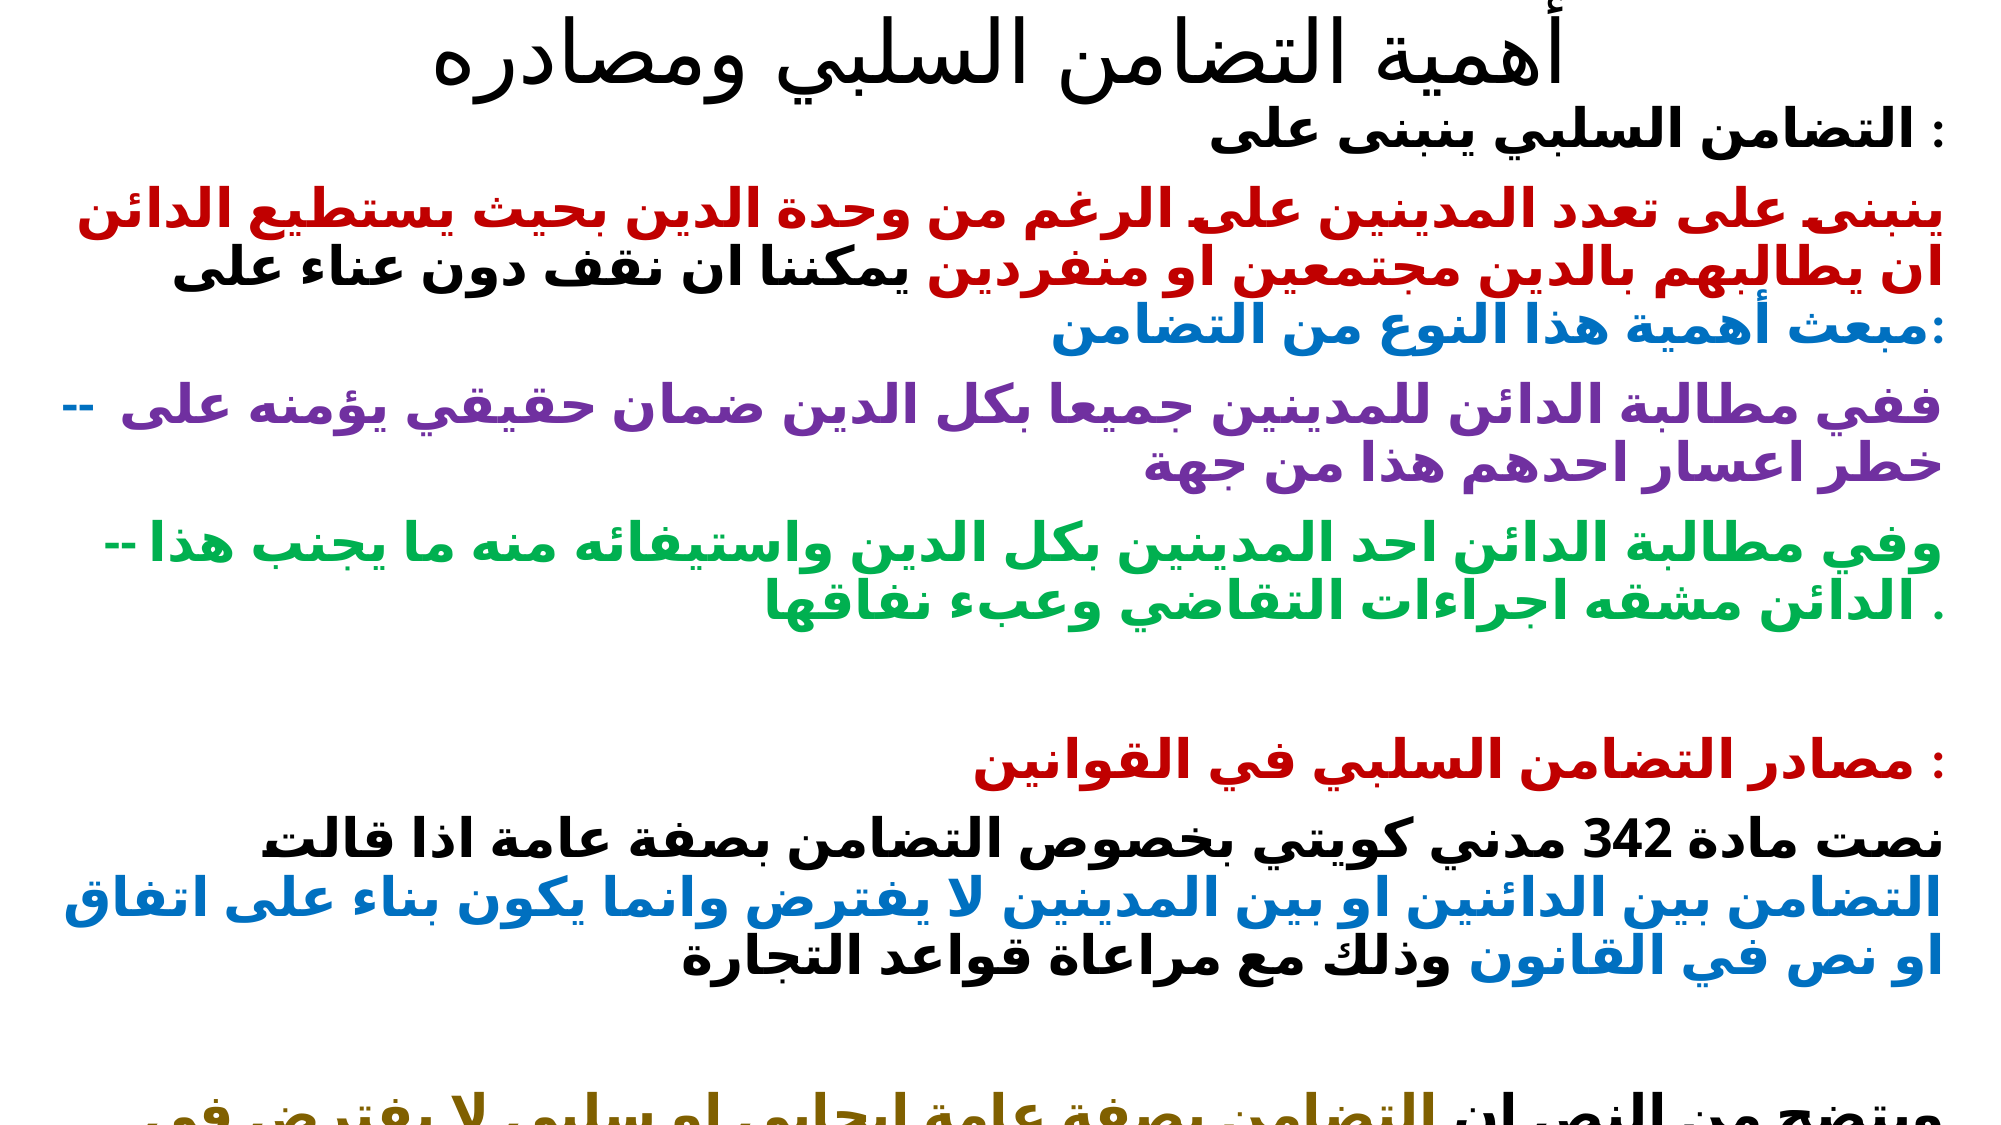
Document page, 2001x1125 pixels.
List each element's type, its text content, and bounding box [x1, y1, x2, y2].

list التضامن السلبي ينبنى على : ينبنى على تعدد المدينين على الرغم من وحدة الدين بحيث يستطيع الدائن ان يطالبهم بالدين مجتمعين او منفردين يمكننا ان نقف دون عناء على مبعث أهمية هذا النوع من التضامن: -- ففي مطالبة الدائن للمدينين جميعا بكل الدين ضمان حقيقي يؤمنه على خطر اعسار احدهم هذا من جهة -- وفي مطالبة الدائن احد المدينين بكل الدين واستيفائه منه ما يجنب هذا الدائن مشقه اجراءات التقاضي وعبء نفاقها . مصادر التضامن السلبي في القوانين : نصت مادة 342 مدني كويتي بخصوص التضامن بصفة عامة اذا قالت التضامن بين الدائنين او بين المدينين لا يفترض وانما يكون بناء على اتفاق او نص في القانون وذلك مع مراعاة قواعد التجارة ويتضح من النص ان التضامن بصفة عامة ايجابي او سلبي لا يفترض في وجوده وعليه ذلك بالنسبة للتضامن السلبي بصفة خاصة [32, 93, 1961, 1110]
title أهمية التضامن السلبي ومصادره [137, 0, 1863, 93]
